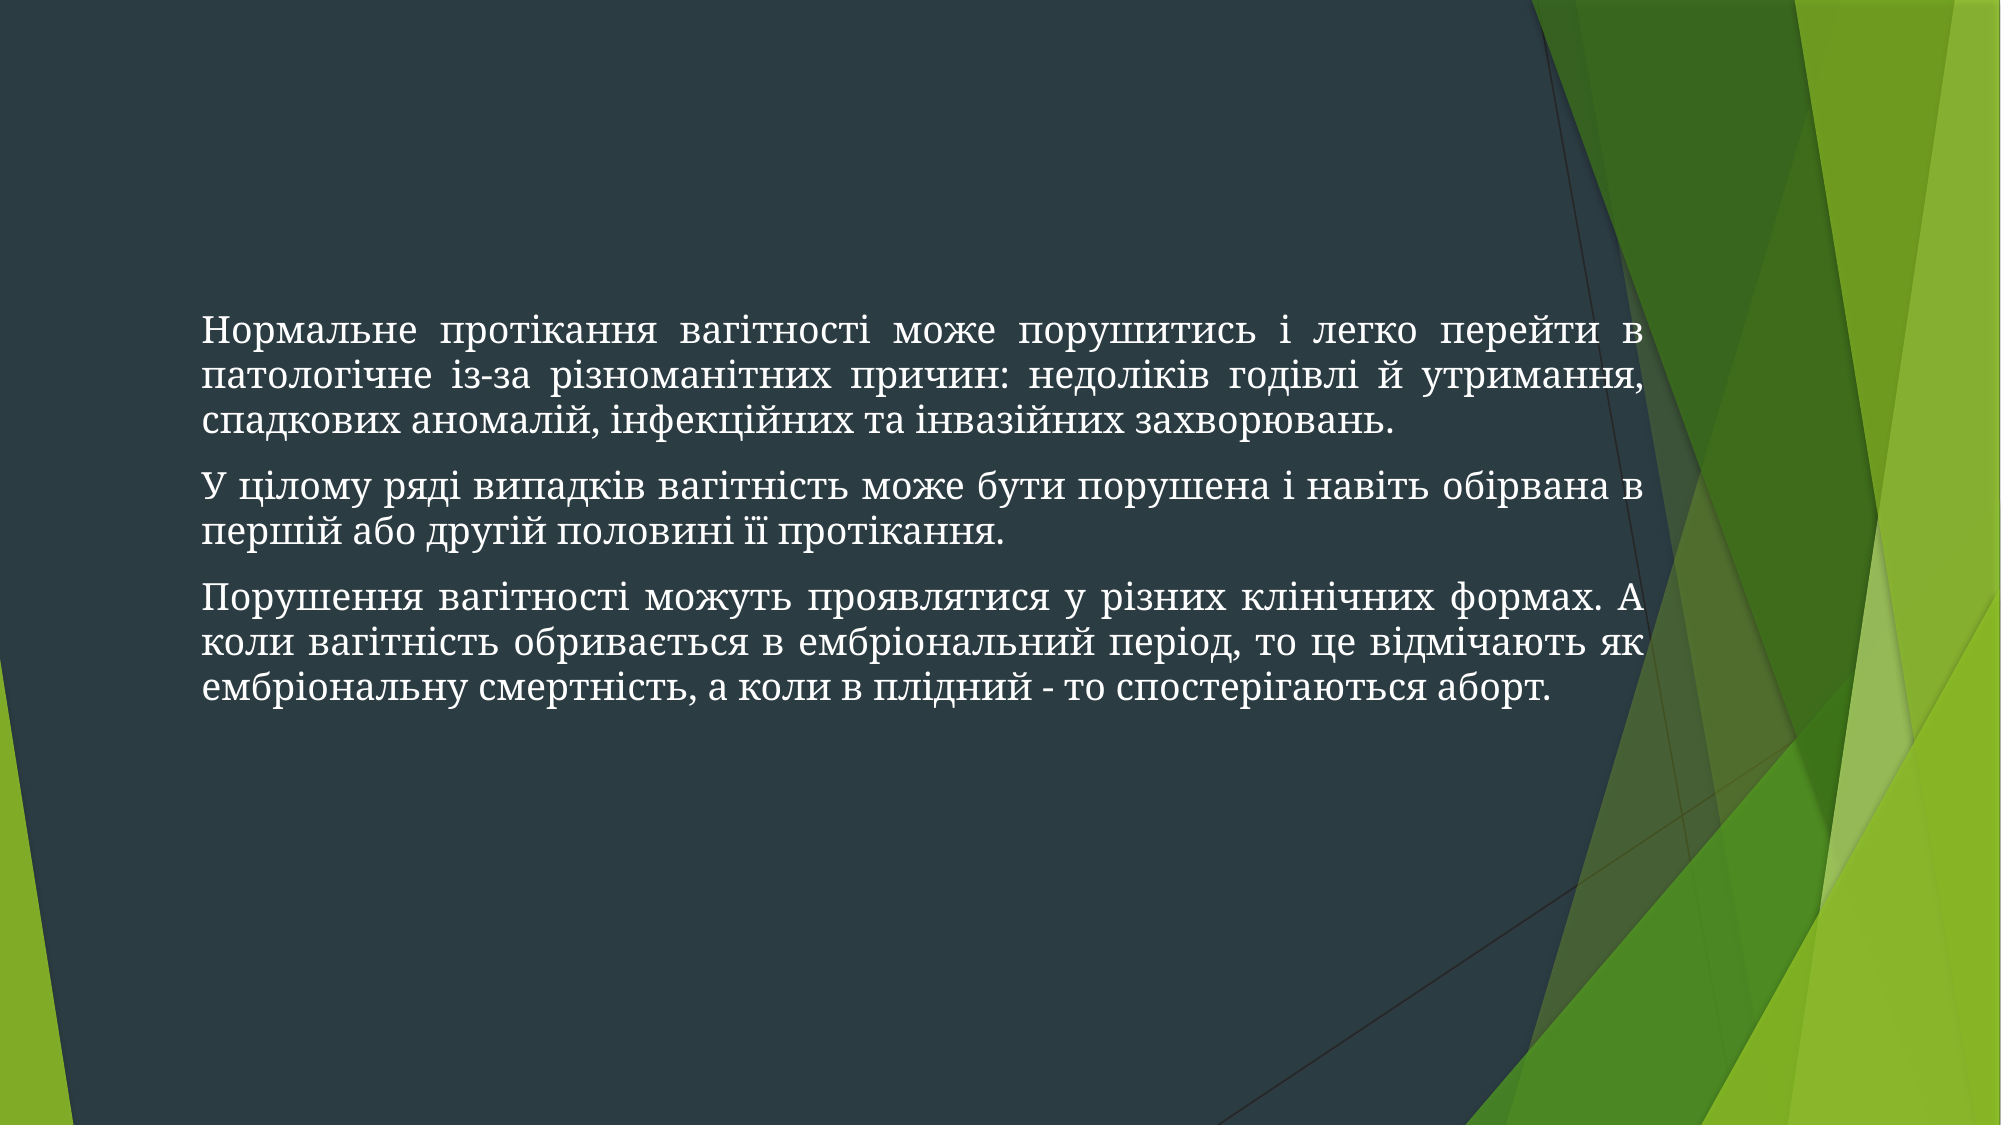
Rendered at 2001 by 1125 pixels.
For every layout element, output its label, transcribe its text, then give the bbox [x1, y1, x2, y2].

list Нормальне протікання вагітності може порушитись і легко перейти в патологічне із-за різноманітних причин: недоліків годівлі й утримання, спадкових аномалій, інфекційних та інвазійних захворювань. У цілому ряді випадків вагітність може бути порушена і навіть обірвана в першій або другій половині її протікання. Порушення вагітності можуть проявлятися у різних клінічних формах. А коли вагітність обривається в ембріональний період, то це відмічають як ембріональну смертність, а коли в плідний - то спостерігаються аборт. [186, 171, 1661, 975]
